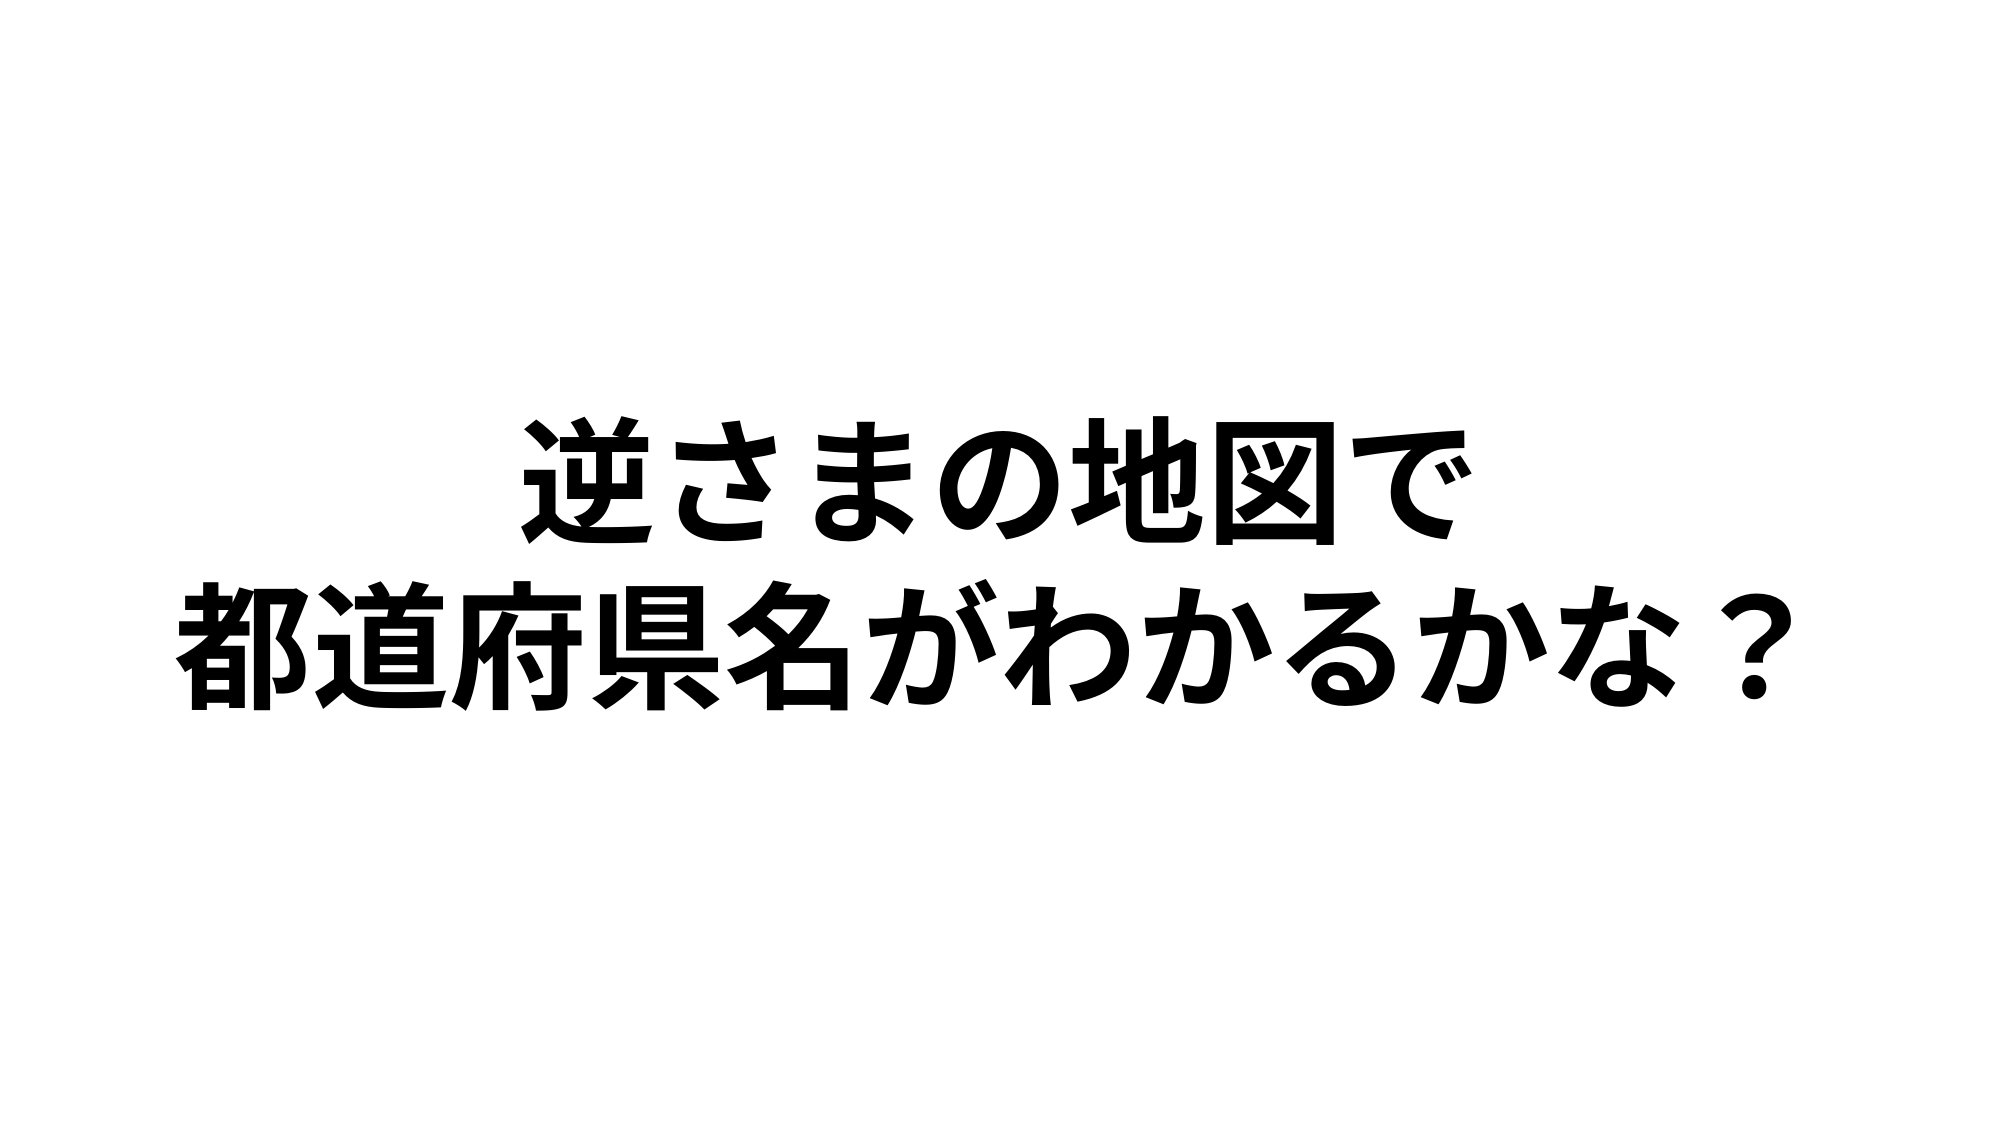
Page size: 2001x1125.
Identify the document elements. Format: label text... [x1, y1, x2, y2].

text_box 逆さまの地図で 都道府県名がわかるかな？ [160, 388, 1840, 733]
